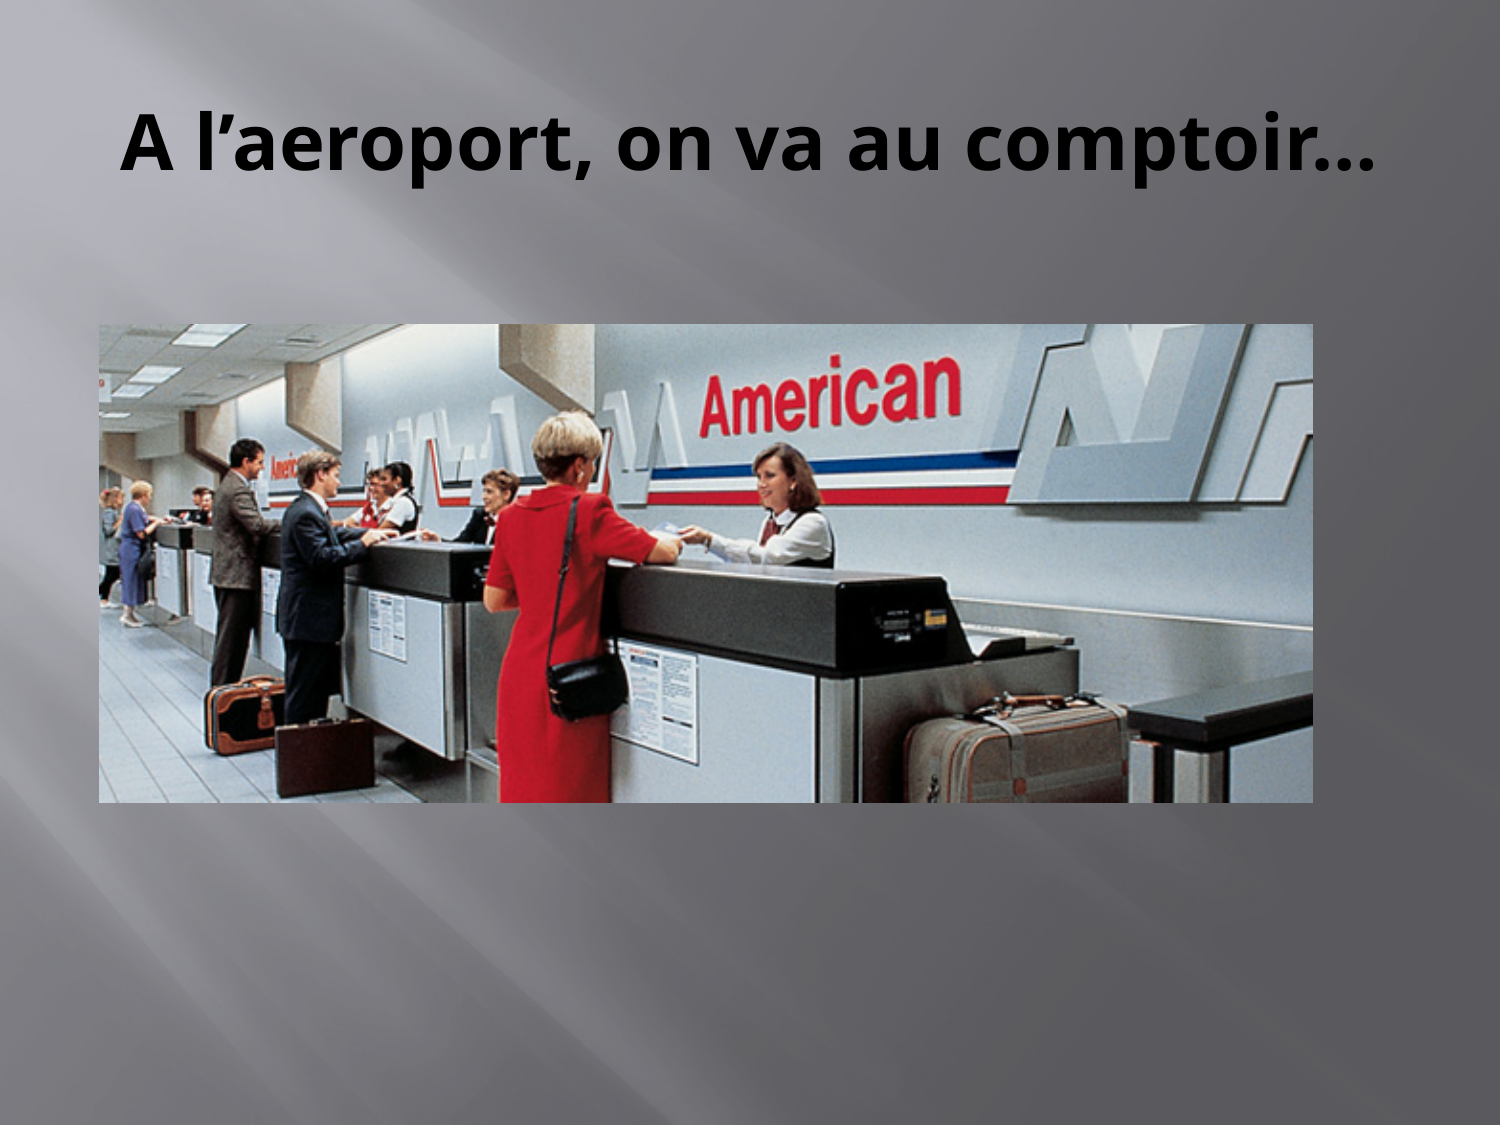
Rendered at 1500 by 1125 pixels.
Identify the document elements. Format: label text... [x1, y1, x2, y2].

title A l’aeroport, on va au comptoir… [75, 45, 1425, 233]
picture [99, 324, 1313, 804]
